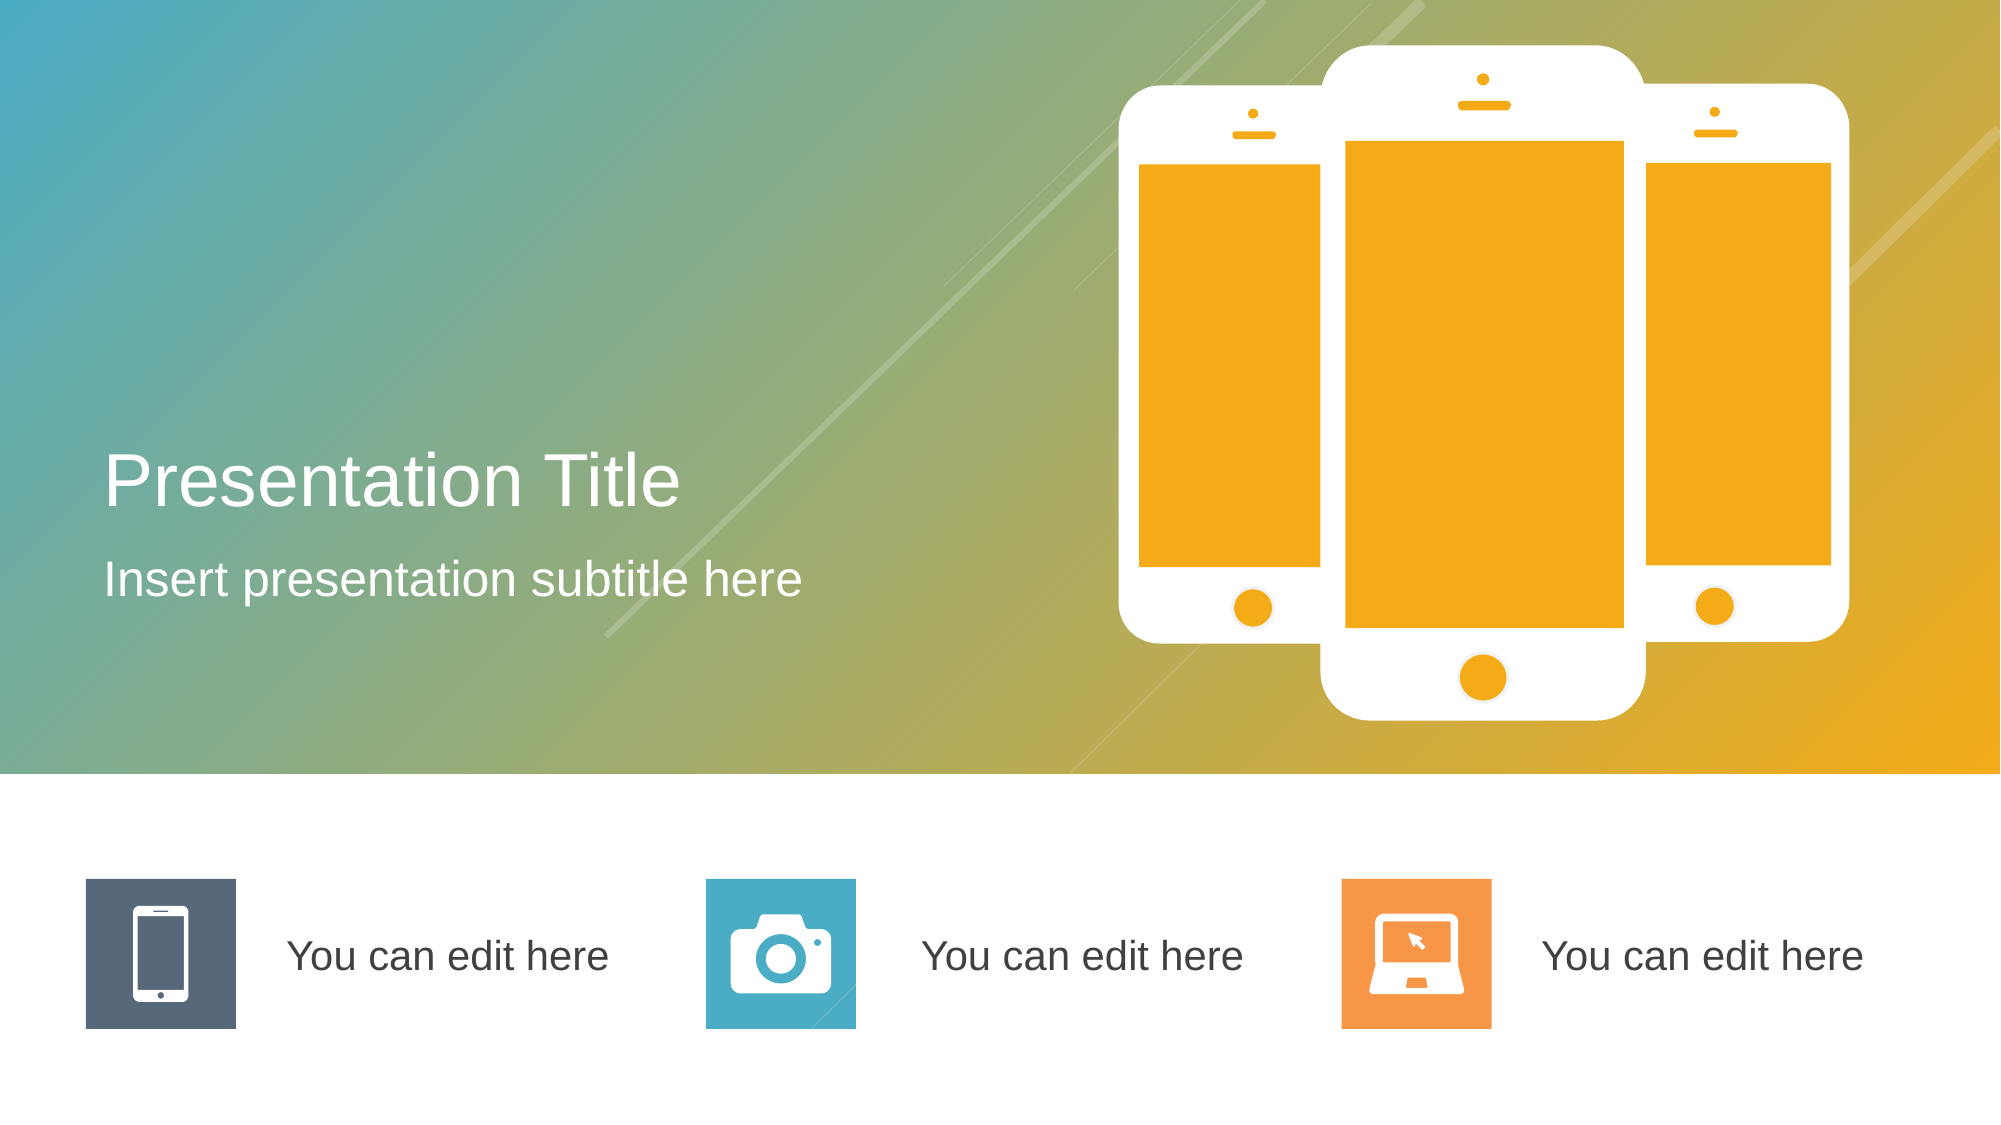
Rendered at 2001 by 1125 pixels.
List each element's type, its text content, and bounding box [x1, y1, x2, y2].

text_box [1118, 85, 1320, 644]
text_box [85, 878, 605, 1029]
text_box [1320, 45, 1646, 721]
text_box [1646, 83, 1850, 642]
text_box [0, 0, 605, 774]
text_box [605, 0, 2000, 1125]
text_box Presentation Title Insert presentation subtitle here [88, 424, 605, 614]
